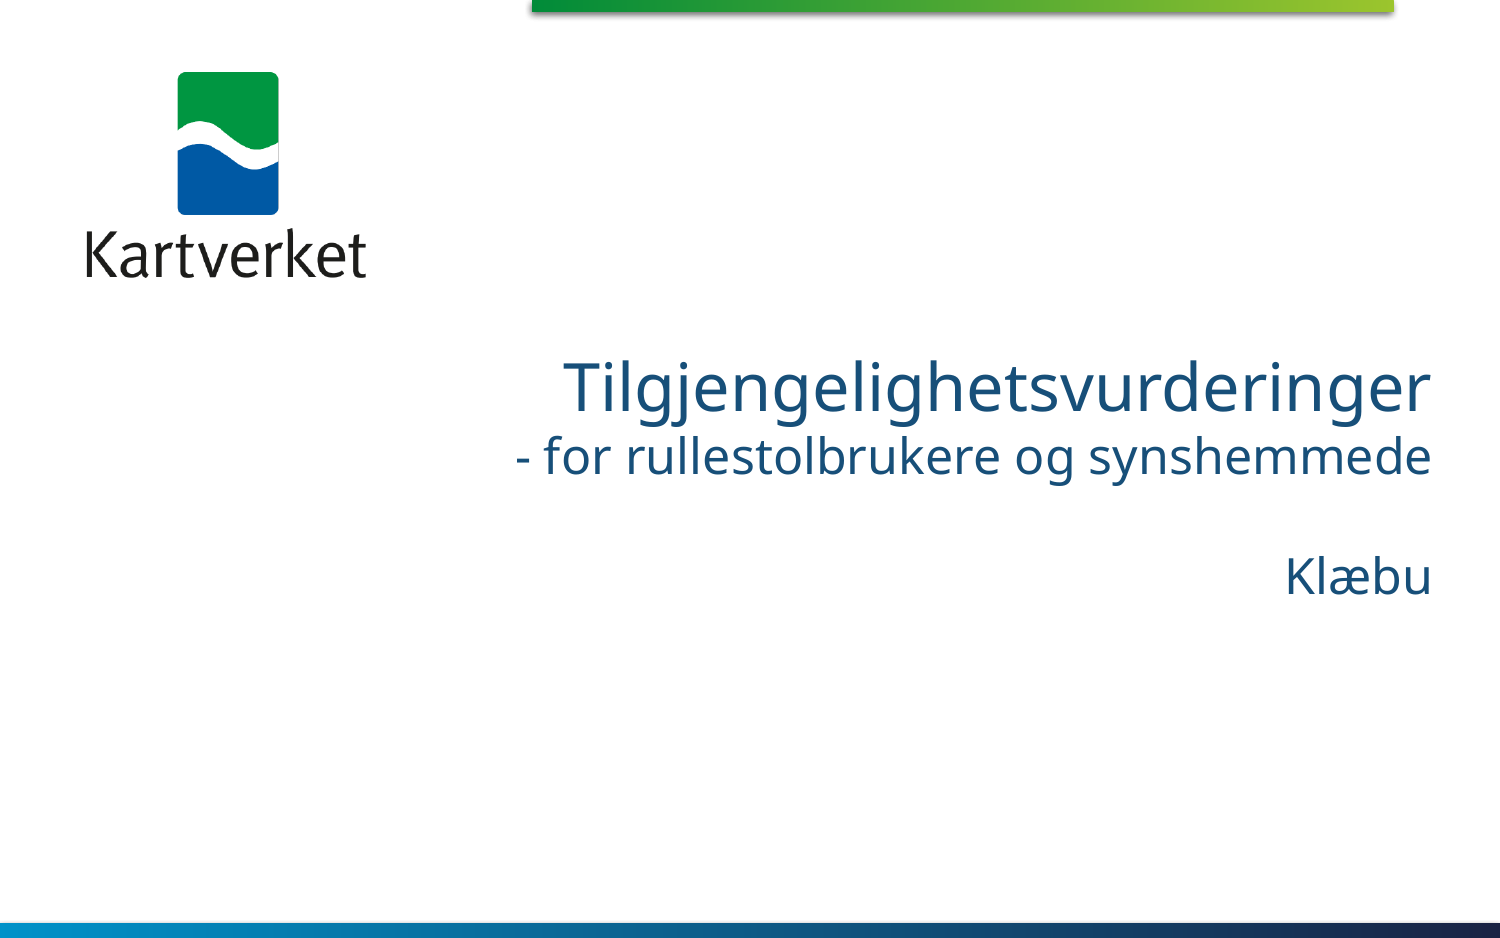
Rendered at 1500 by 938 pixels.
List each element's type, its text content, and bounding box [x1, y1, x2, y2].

text_box Tilgjengelighetsvurderinger - for rullestolbrukere og synshemmede Klæbu [66, 337, 1449, 613]
